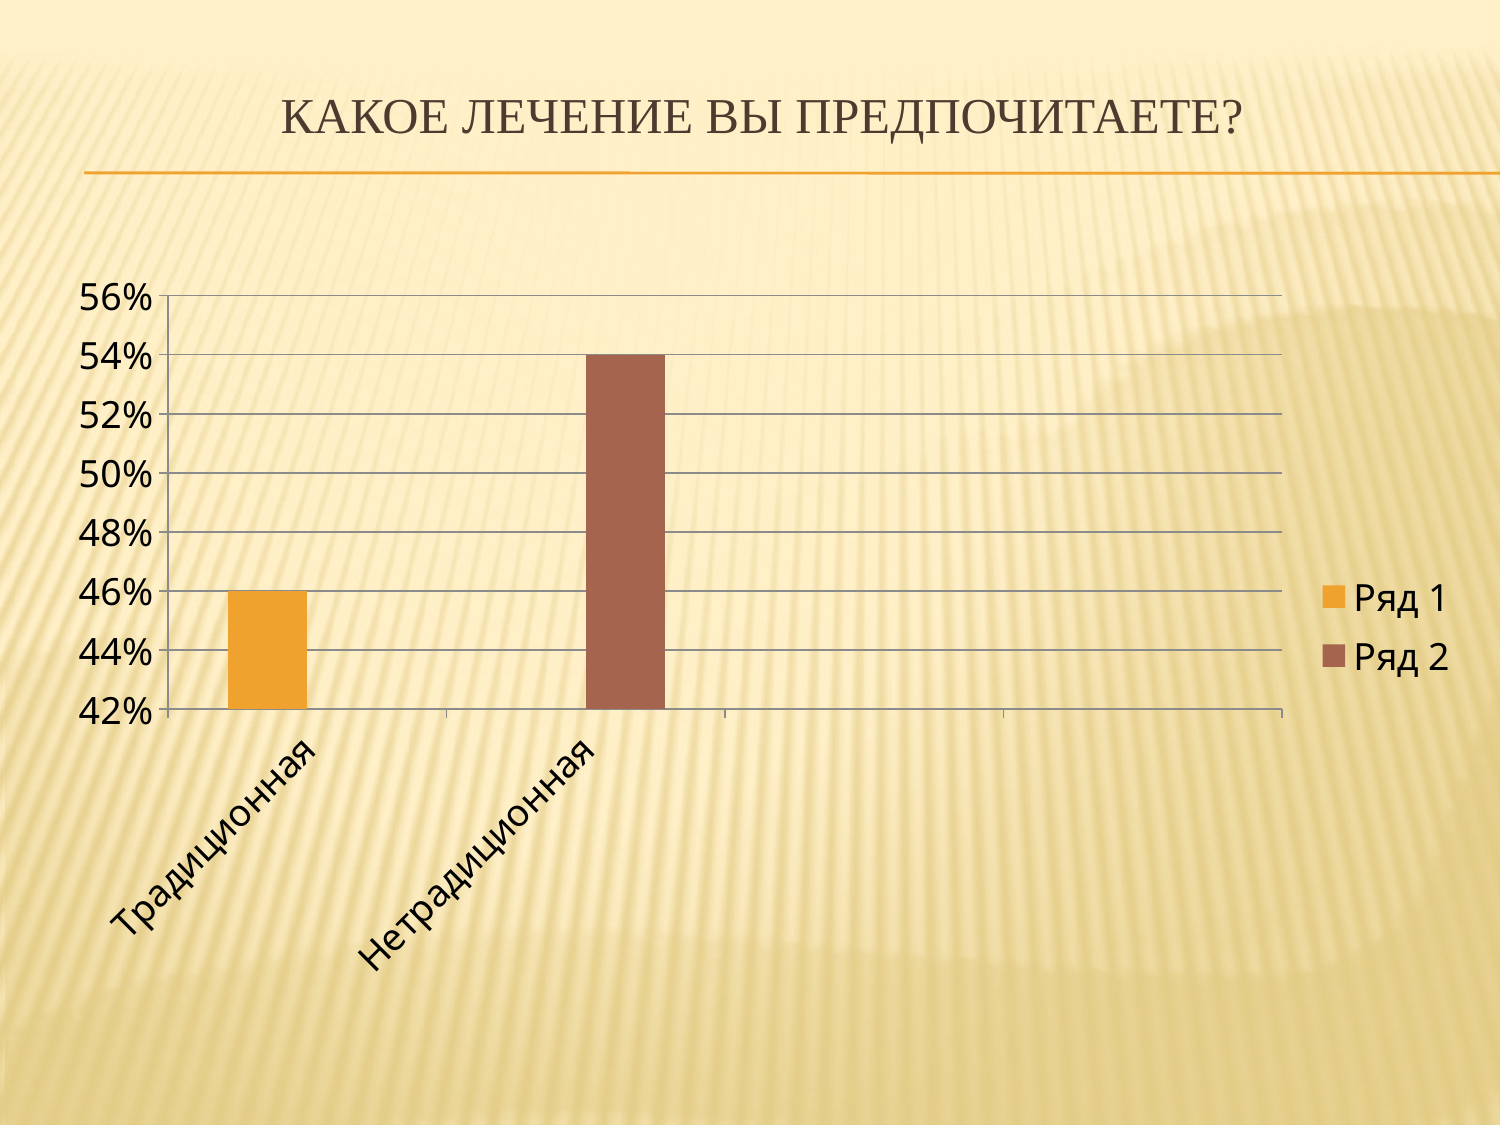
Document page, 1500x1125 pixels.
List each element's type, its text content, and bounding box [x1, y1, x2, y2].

chart [49, 254, 1476, 998]
title Какое лечение вы предпочитаете? [50, 75, 1475, 213]
